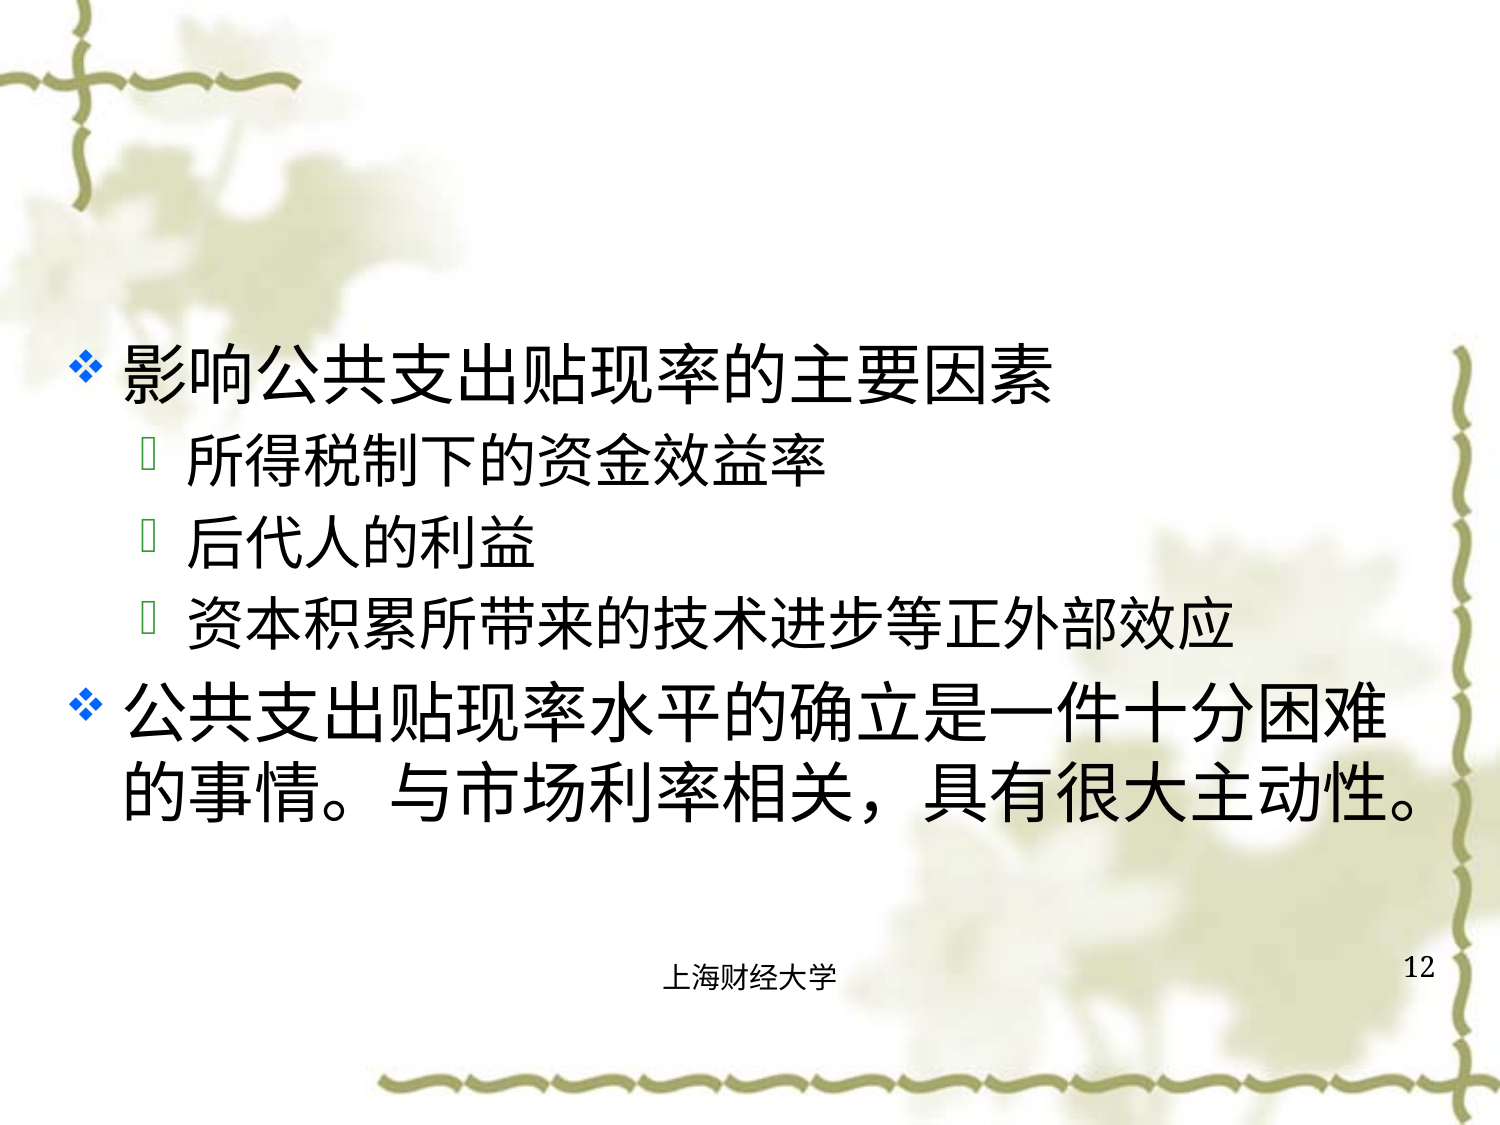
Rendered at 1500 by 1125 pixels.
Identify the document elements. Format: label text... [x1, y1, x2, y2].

list 影响公共支出贴现率的主要因素 所得税制下的资金效益率 后代人的利益 资本积累所带来的技术进步等正外部效应 公共支出贴现率水平的确立是一件十分困难的事情。与市场利率相关，具有很大主动性。 [49, 324, 1452, 963]
footer 上海财经大学 [512, 952, 988, 1066]
slide_number 12 [1074, 940, 1451, 1066]
picture [0, 0, 1500, 1125]
